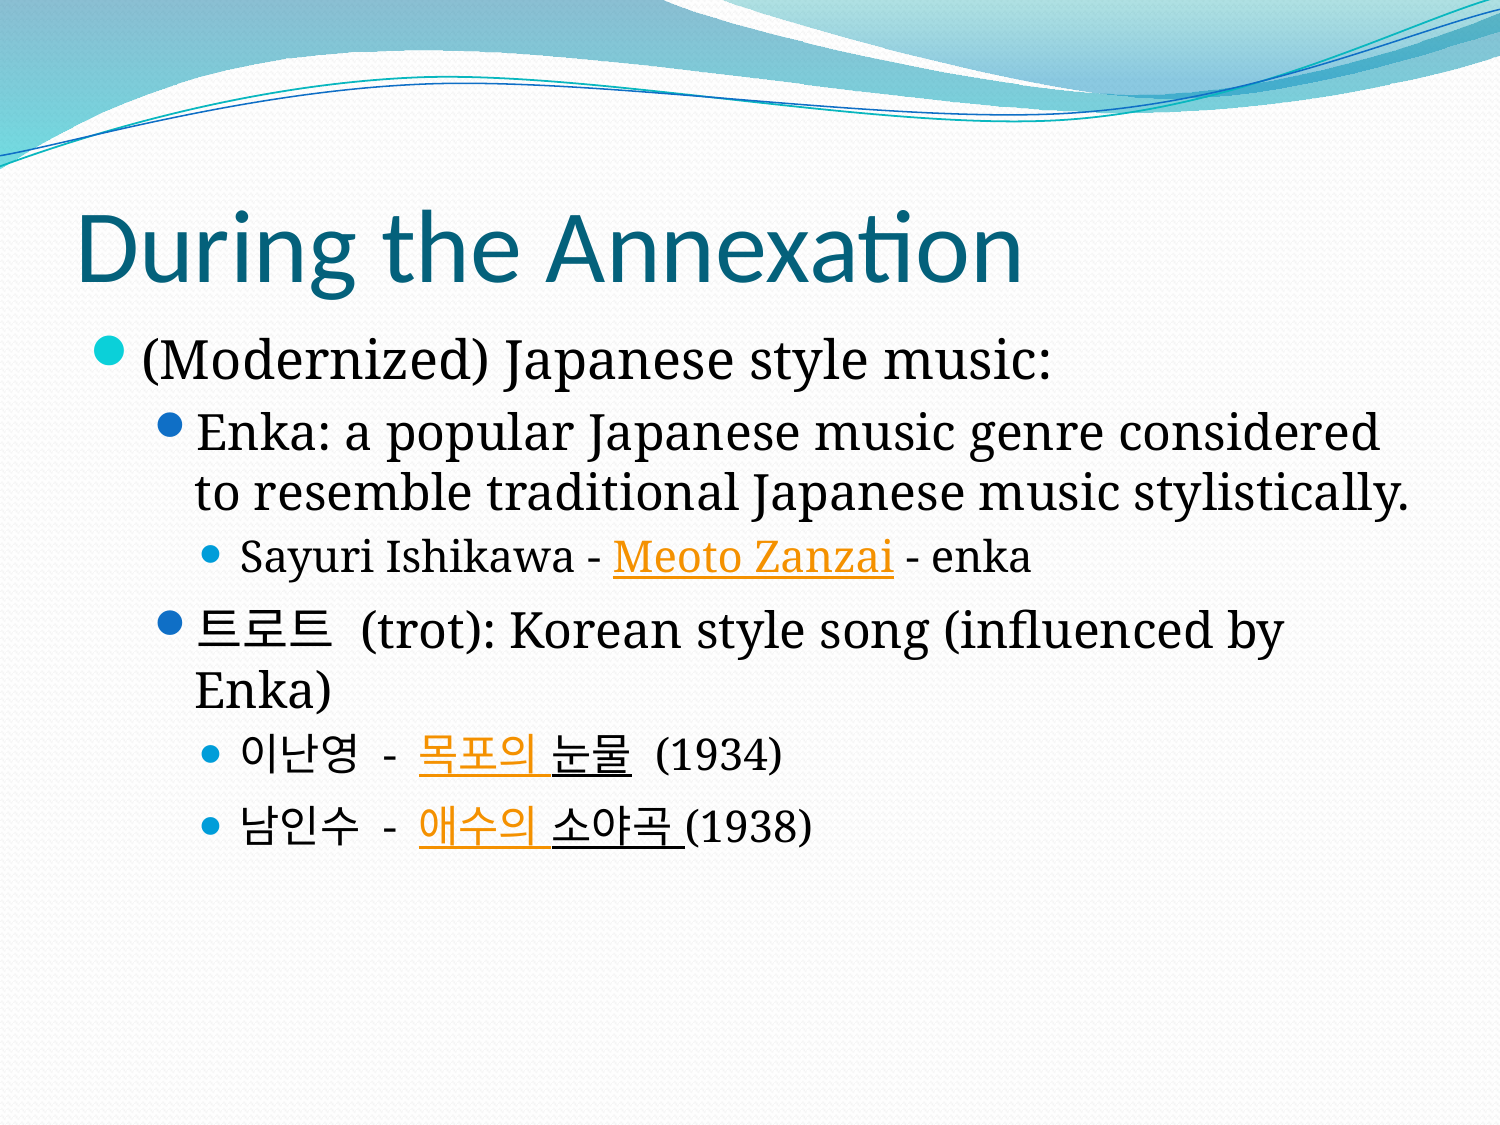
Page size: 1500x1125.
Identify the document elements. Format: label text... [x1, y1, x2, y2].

title During the Annexation [75, 115, 1425, 303]
list (Modernized) Japanese style music: Enka: a popular Japanese music genre considered to resemble traditional Japanese music stylistically. Sayuri Ishikawa - Meoto Zanzai - enka 트로트 (trot): Korean style song (influenced by Enka) 이난영 - 목포의 눈물 (1934) 남인수 - 애수의 소야곡 (1938) [75, 317, 1425, 1038]
